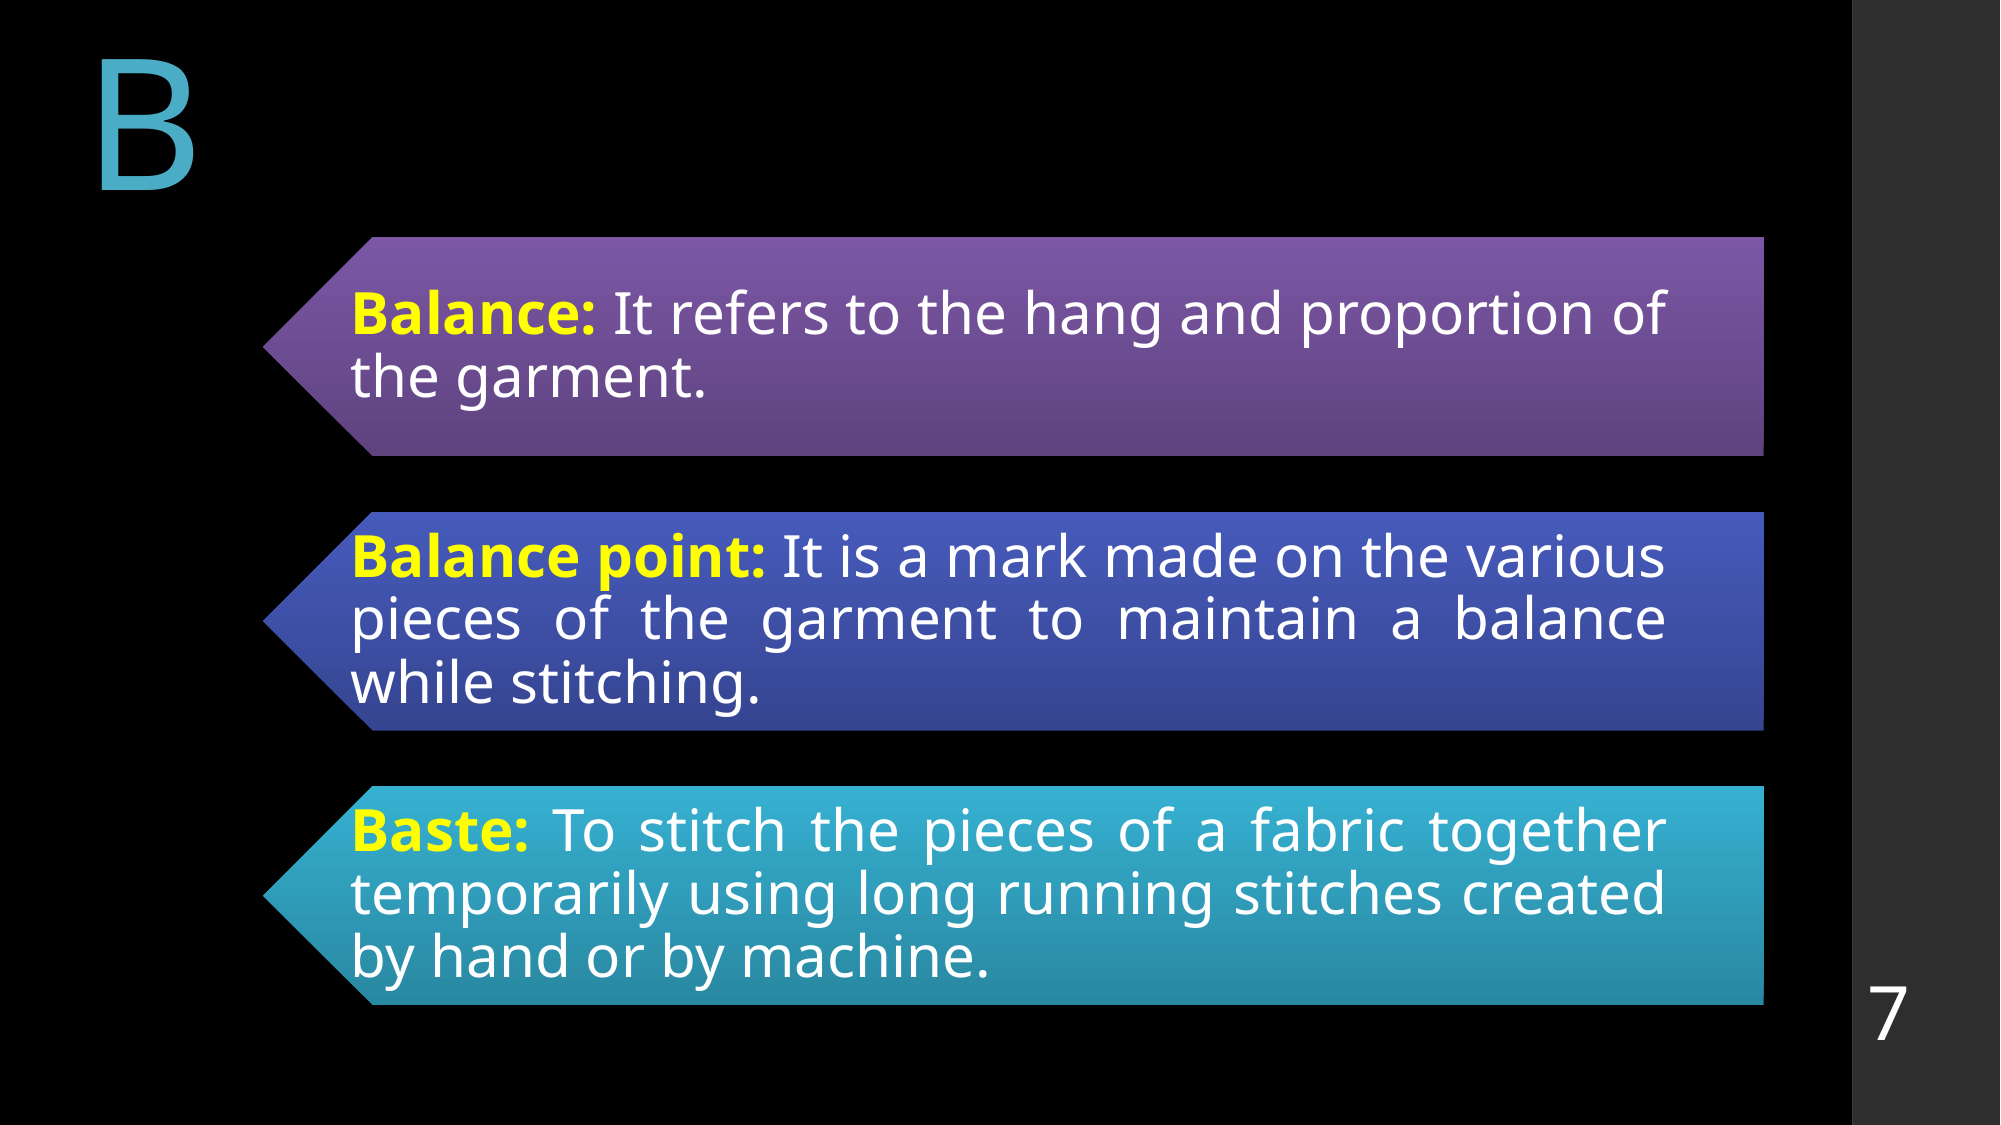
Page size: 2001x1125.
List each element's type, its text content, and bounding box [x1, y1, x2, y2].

slide_number 7 [1862, 1017, 1955, 1057]
text_box B [69, 0, 219, 233]
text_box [0, 237, 2000, 1006]
